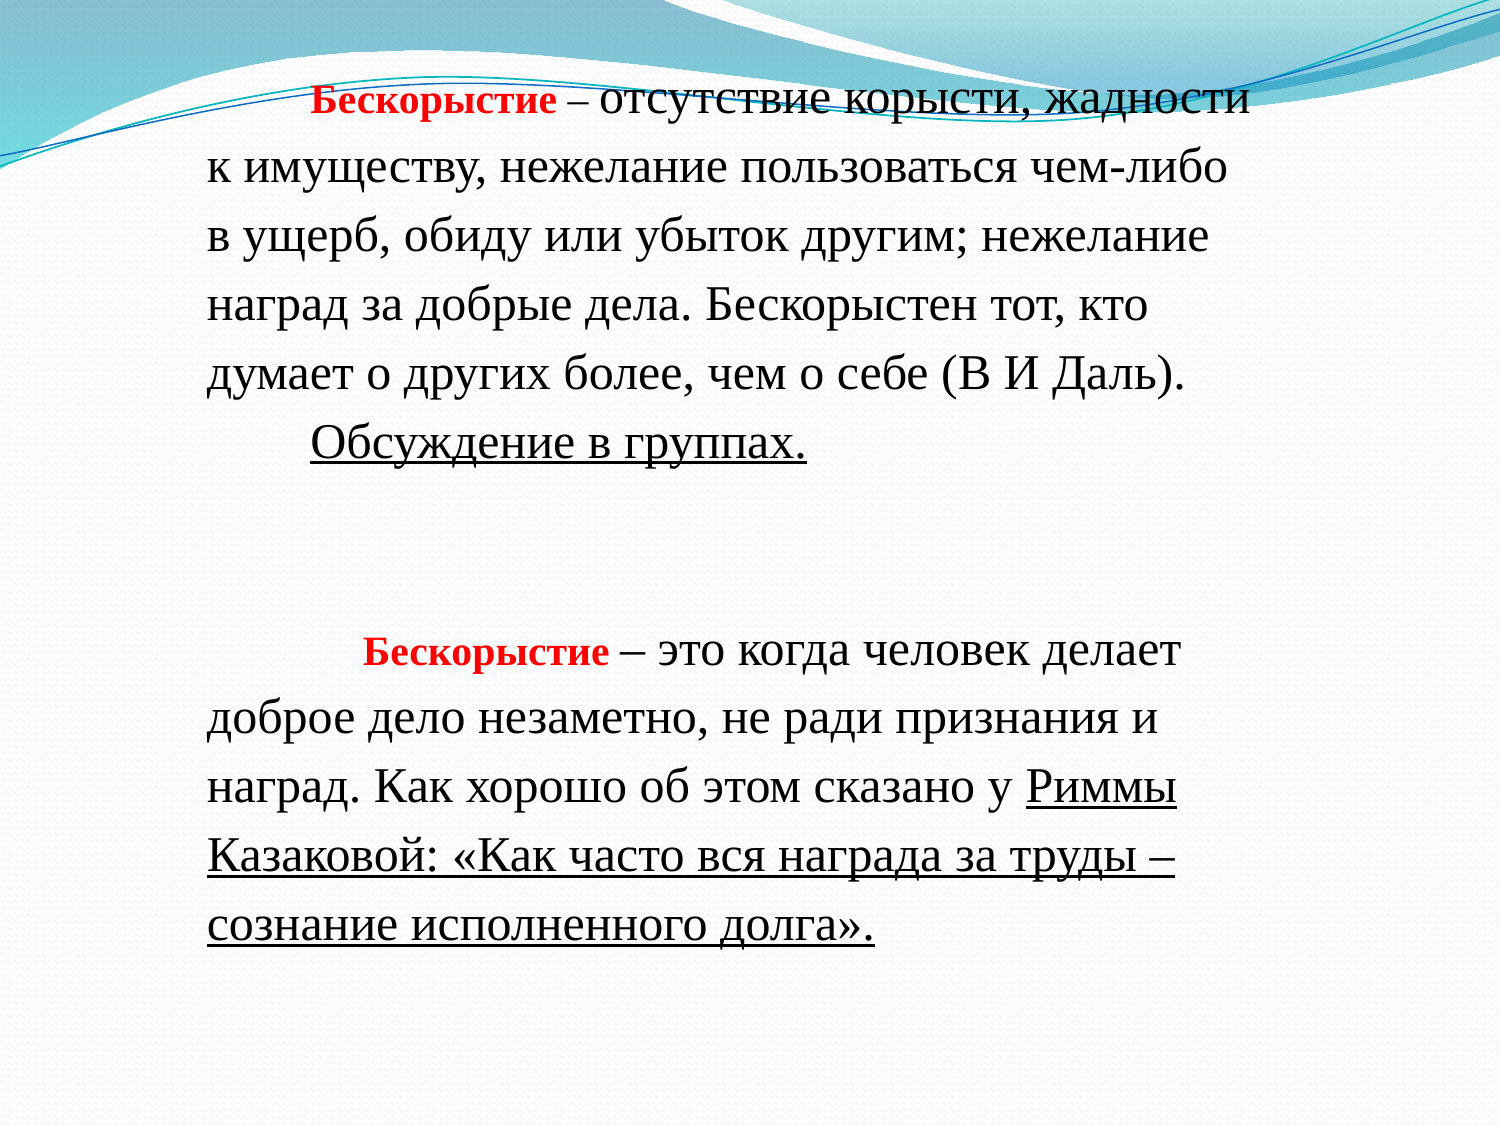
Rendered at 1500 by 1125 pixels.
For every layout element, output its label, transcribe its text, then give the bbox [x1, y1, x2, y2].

text_box Бескорыстие – отсутствие корысти, жадности к имуществу, нежелание пользоваться чем-либо в ущерб, обиду или убыток другим; нежелание наград за добрые дела. Бескорыстен тот, кто думает о других более, чем о себе (В И Даль). Обсуждение в группах. Бескорыстие – это когда человек делает доброе дело незаметно, не ради признания и наград. Как хорошо об этом сказано у Риммы Казаковой: «Как часто вся награда за труды – сознание исполненного долга». [117, 46, 1278, 1028]
